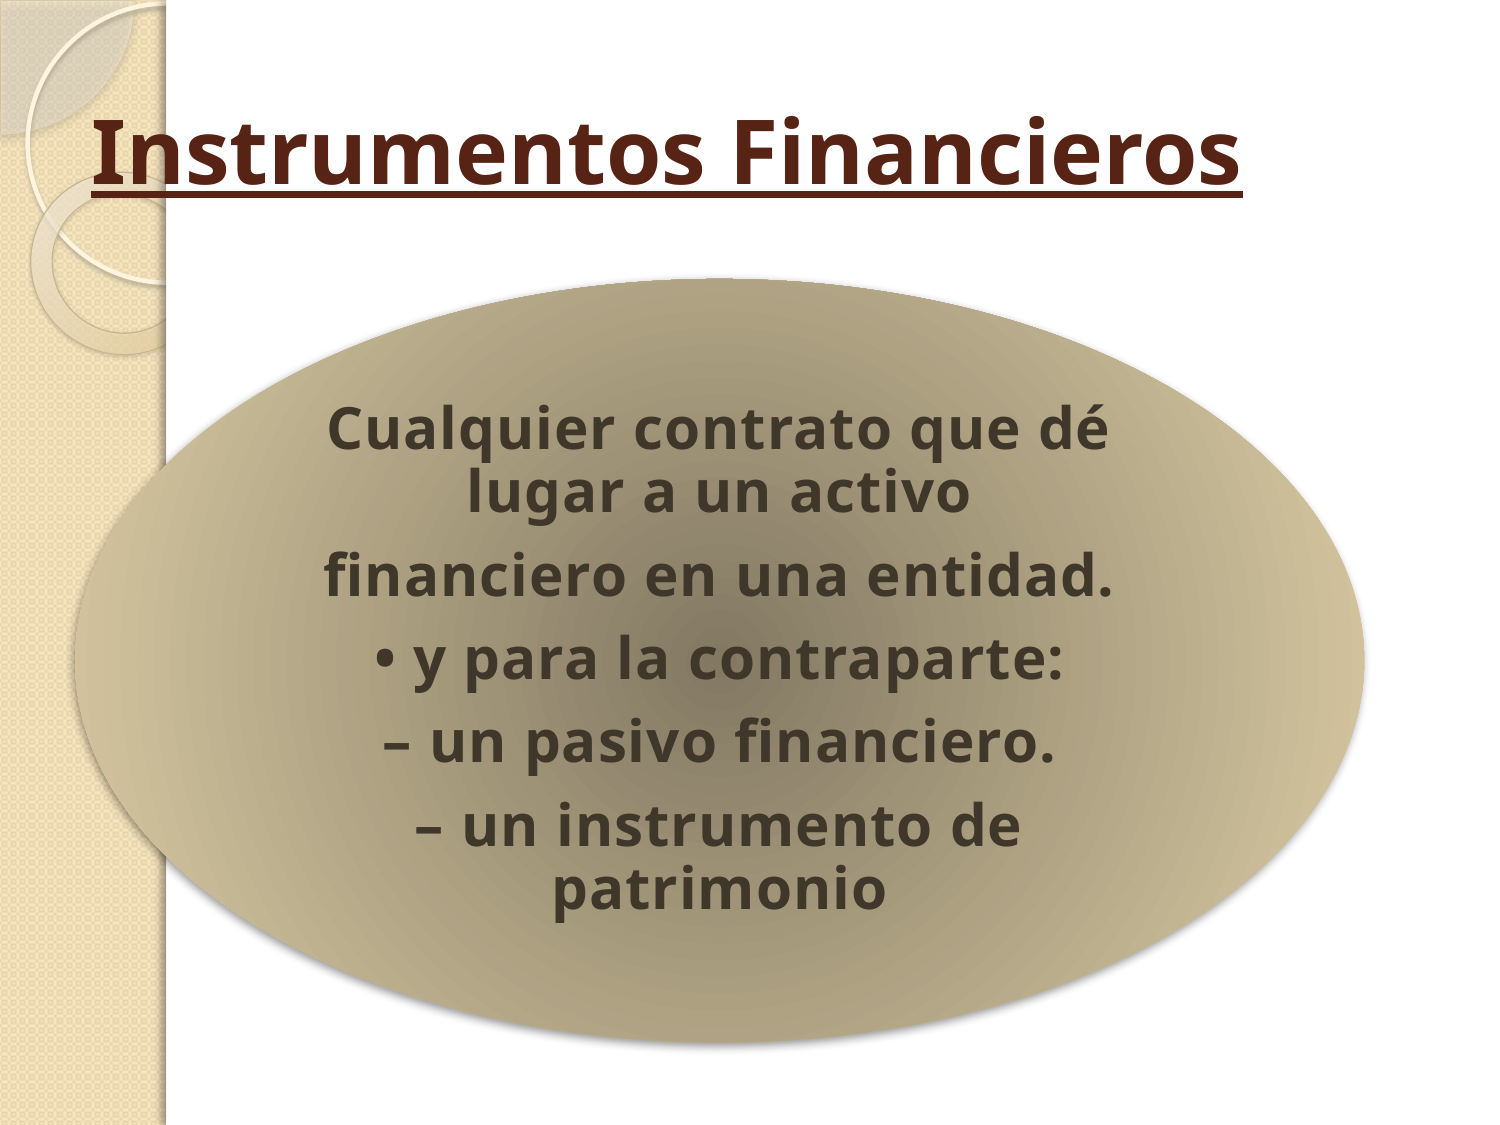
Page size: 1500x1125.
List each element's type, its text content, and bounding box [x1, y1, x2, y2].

title Instrumentos Financieros [76, 54, 1427, 243]
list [74, 278, 1365, 1043]
